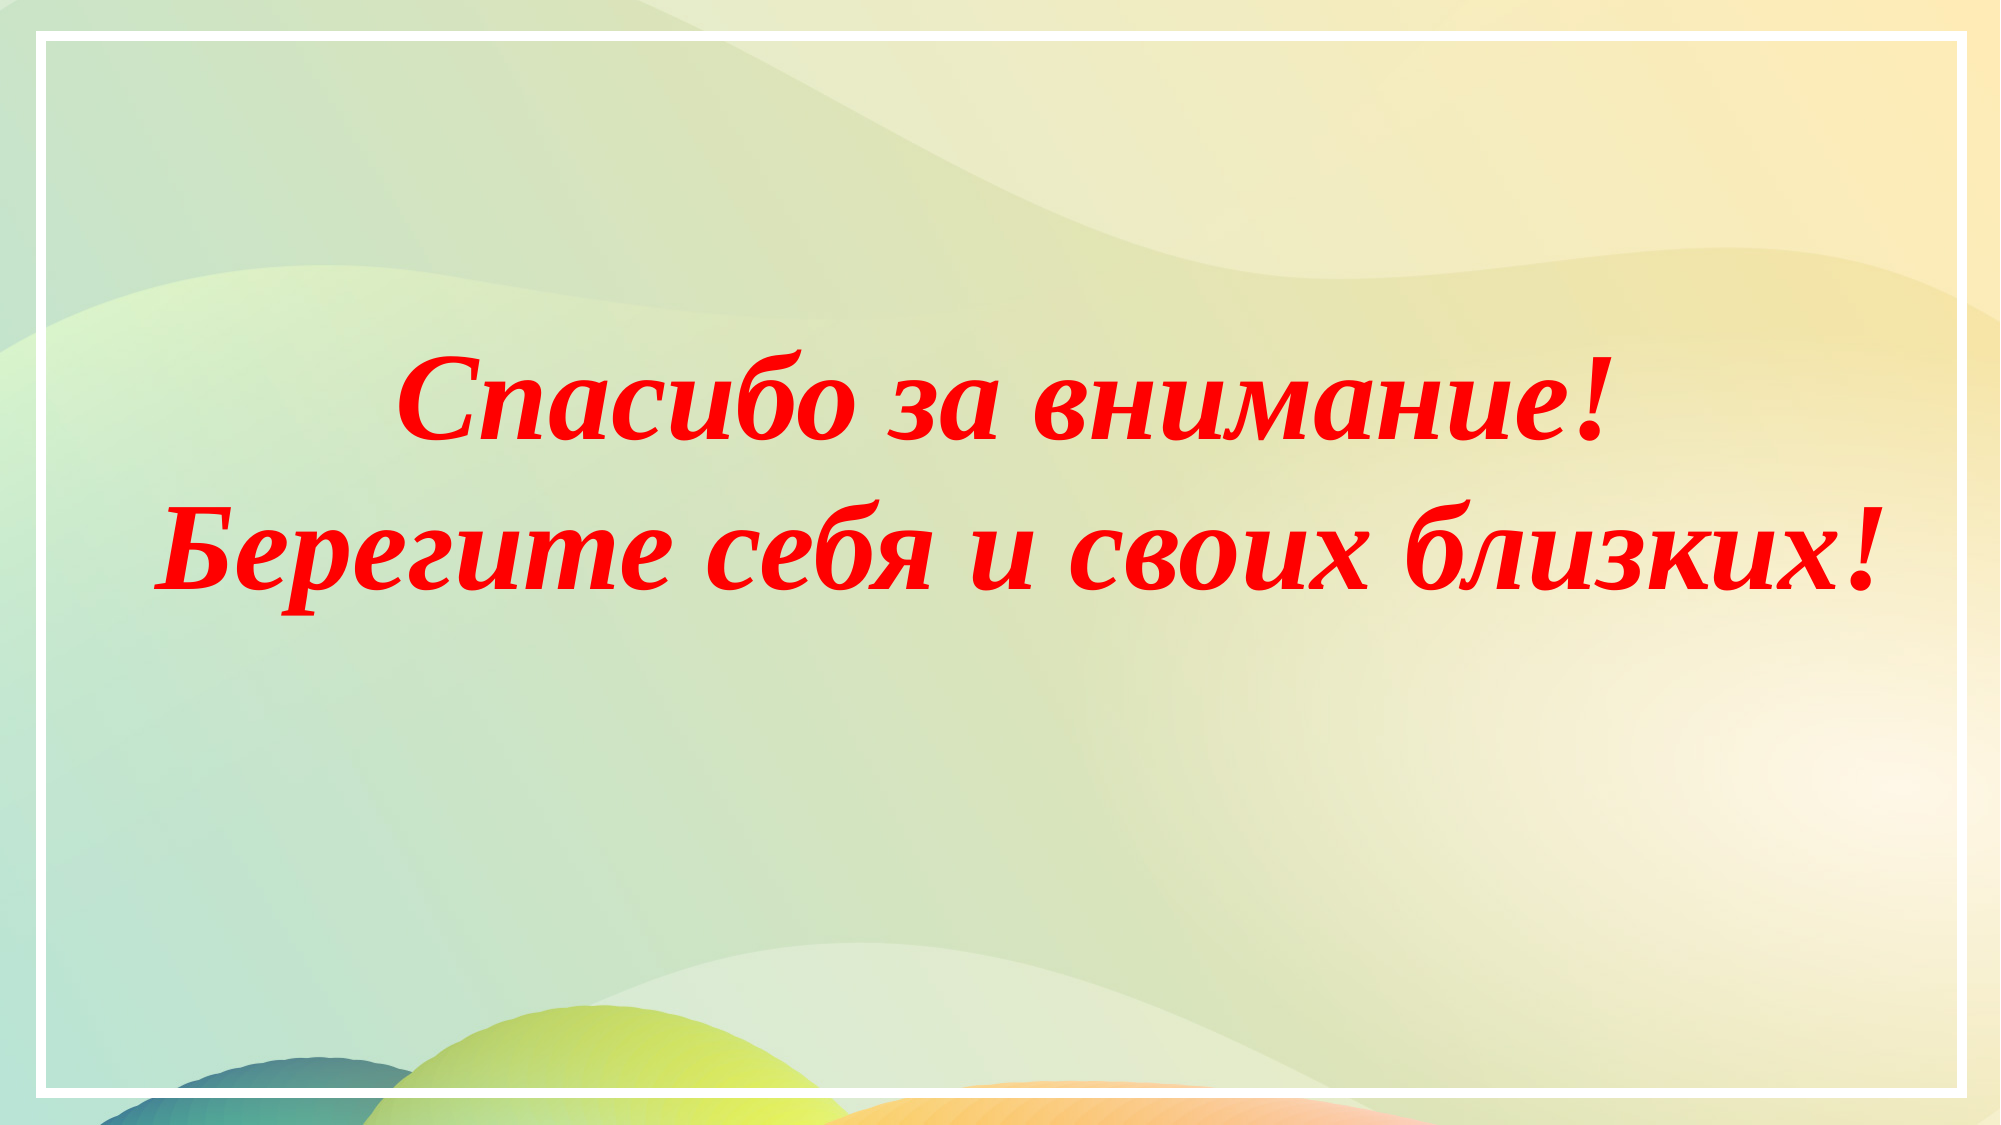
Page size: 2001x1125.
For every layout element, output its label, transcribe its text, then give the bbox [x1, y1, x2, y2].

picture [46, 41, 1957, 157]
text_box Спасибо за внимание! Берегите себя и своих близких! [46, 157, 2000, 772]
picture [46, 772, 1957, 1088]
picture [0, 0, 2000, 1125]
